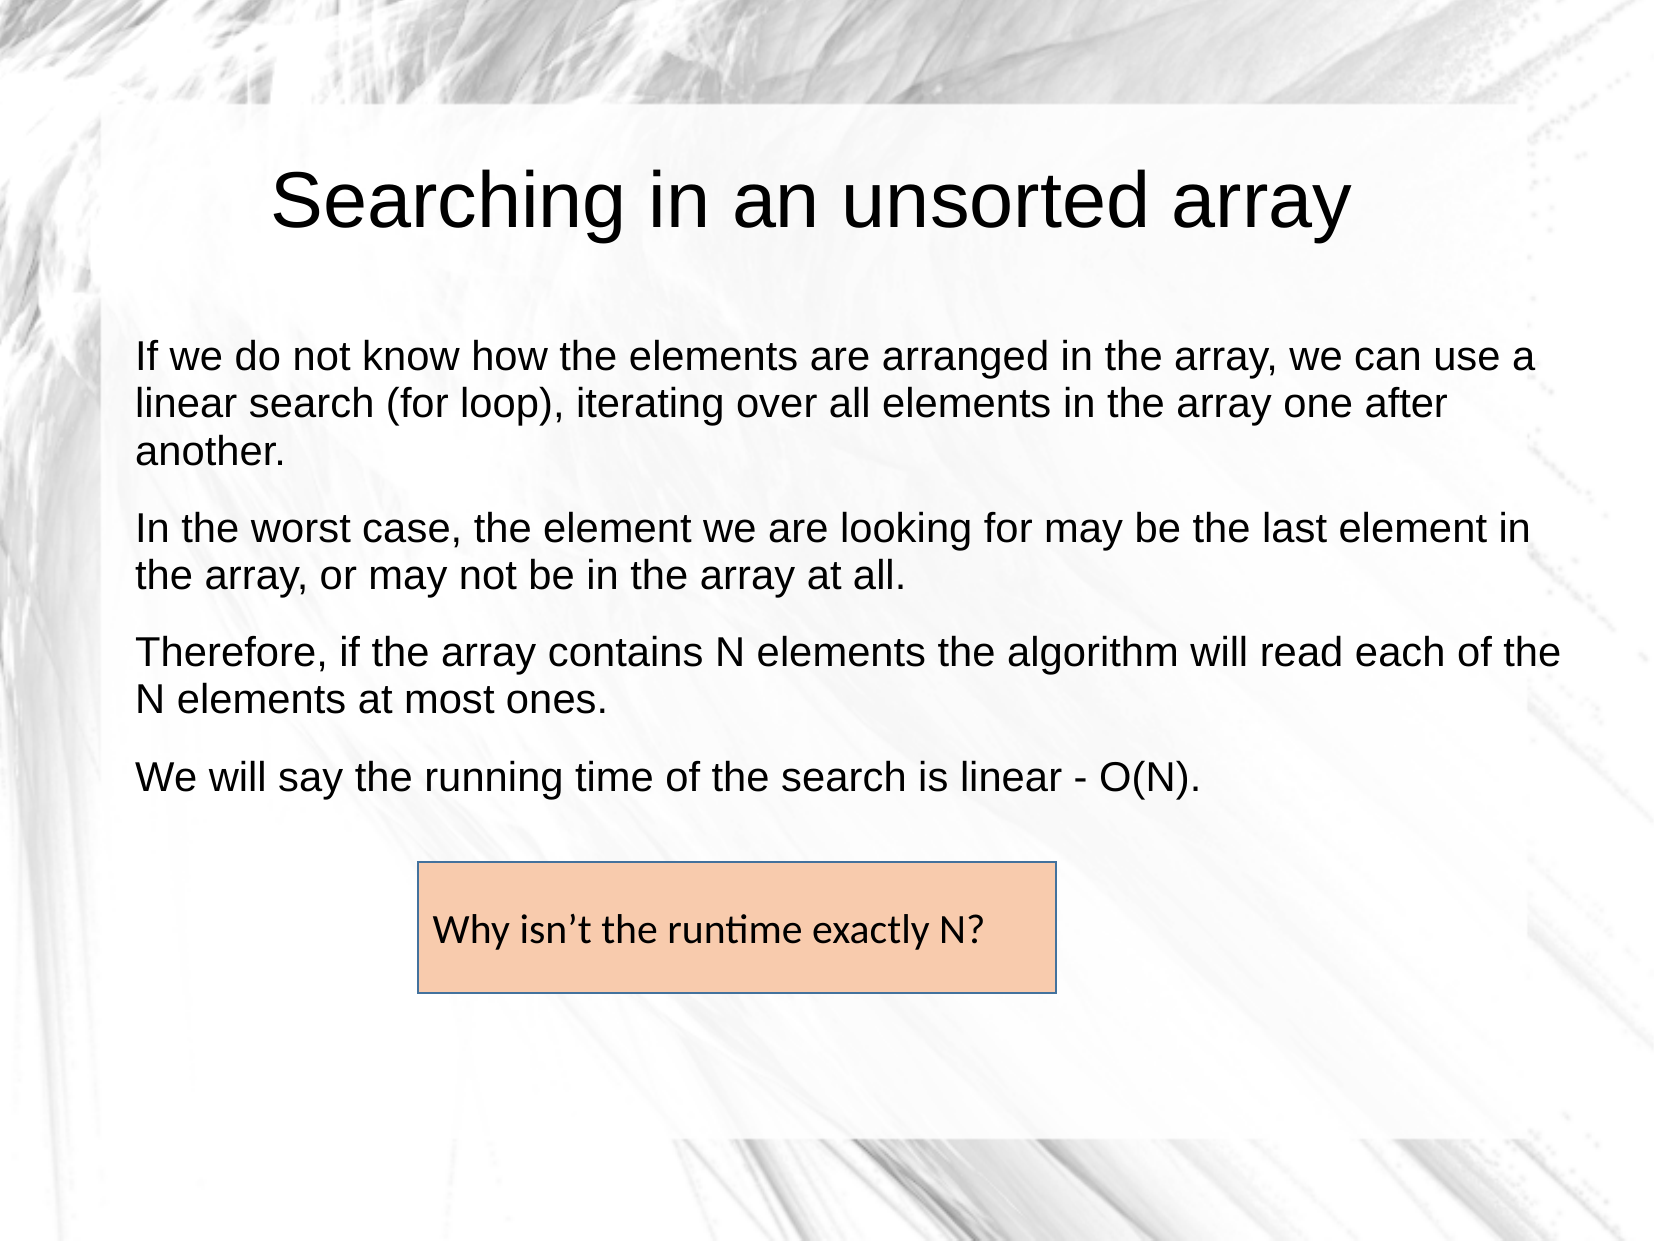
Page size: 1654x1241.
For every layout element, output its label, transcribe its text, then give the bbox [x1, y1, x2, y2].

title Searching in an unsorted array [118, 93, 1506, 299]
list If we do not know how the elements are arranged in the array, we can use a linear search (for loop), iterating over all elements in the array one after another. In the worst case, the element we are looking for may be the last element in the array, or may not be in the array at all. Therefore, if the array contains N elements the algorithm will read each of the N elements at most ones. We will say the running time of the search is linear - O(N). [118, 332, 1571, 1121]
text_box Why isn’t the runtime exactly N? [417, 861, 1057, 994]
picture [0, 0, 1654, 1241]
